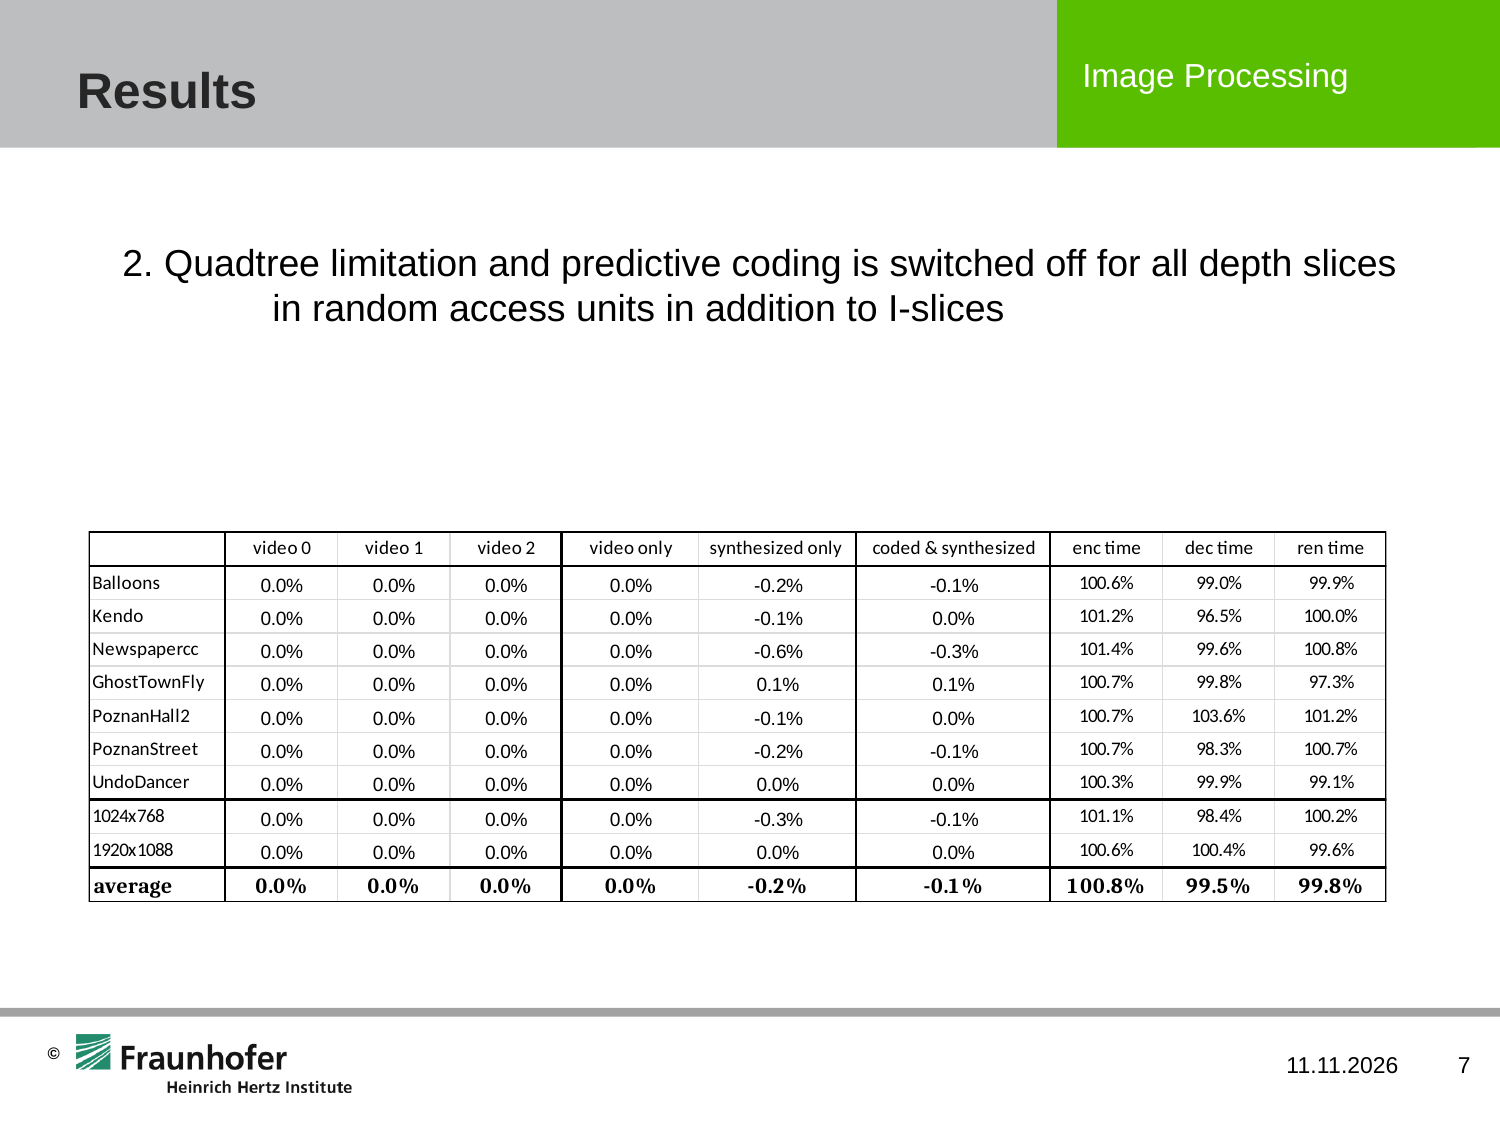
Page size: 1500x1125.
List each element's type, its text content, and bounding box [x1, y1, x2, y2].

picture [76, 1034, 352, 1093]
title Results [76, 59, 1022, 119]
text_box 2. Quadtree limitation and predictive coding is switched off for all depth slices in random access units in addition to I-slices [107, 231, 1423, 337]
slide_number 7 [1394, 1034, 1471, 1094]
picture [88, 531, 1388, 904]
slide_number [1019, 1034, 1394, 1094]
